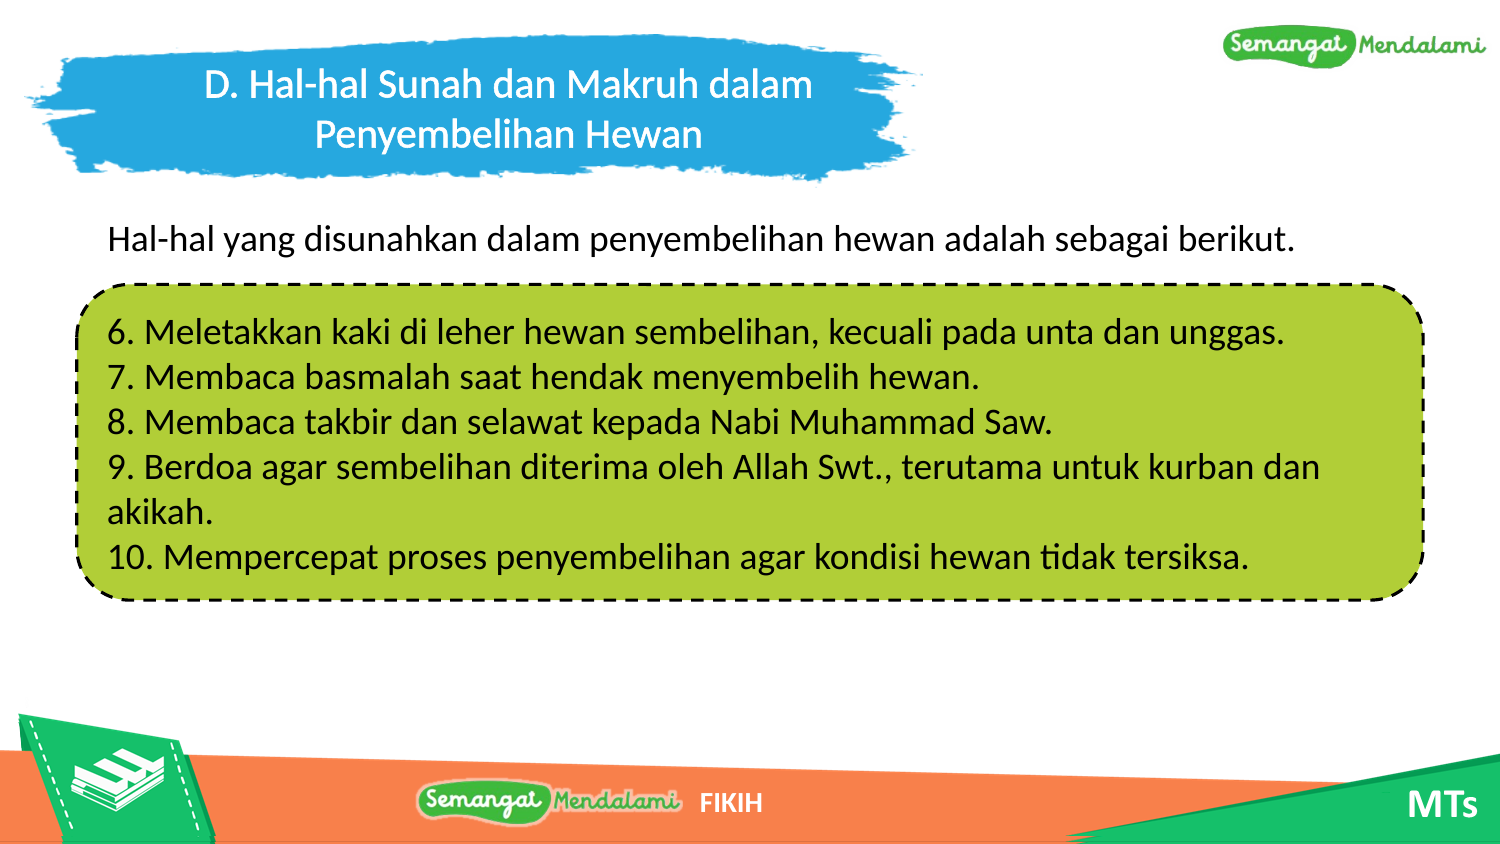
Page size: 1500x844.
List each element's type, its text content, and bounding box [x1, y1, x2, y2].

text_box 6. Meletakkan kaki di leher hewan sembelihan, kecuali pada unta dan unggas. 7. Membaca basmalah saat hendak menyembelih hewan. 8. Membaca takbir dan selawat kepada Nabi Muhammad Saw. 9. Berdoa agar sembelihan diterima oleh Allah Swt., terutama untuk kurban dan akikah. 10. Mempercepat proses penyembelihan agar kondisi hewan tidak tersiksa. [76, 284, 1424, 601]
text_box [0, 696, 1500, 844]
picture [1217, 15, 1490, 75]
picture [24, 34, 924, 188]
text_box Hal-hal yang disunahkan dalam penyembelihan hewan adalah sebagai berikut. [93, 206, 1443, 267]
